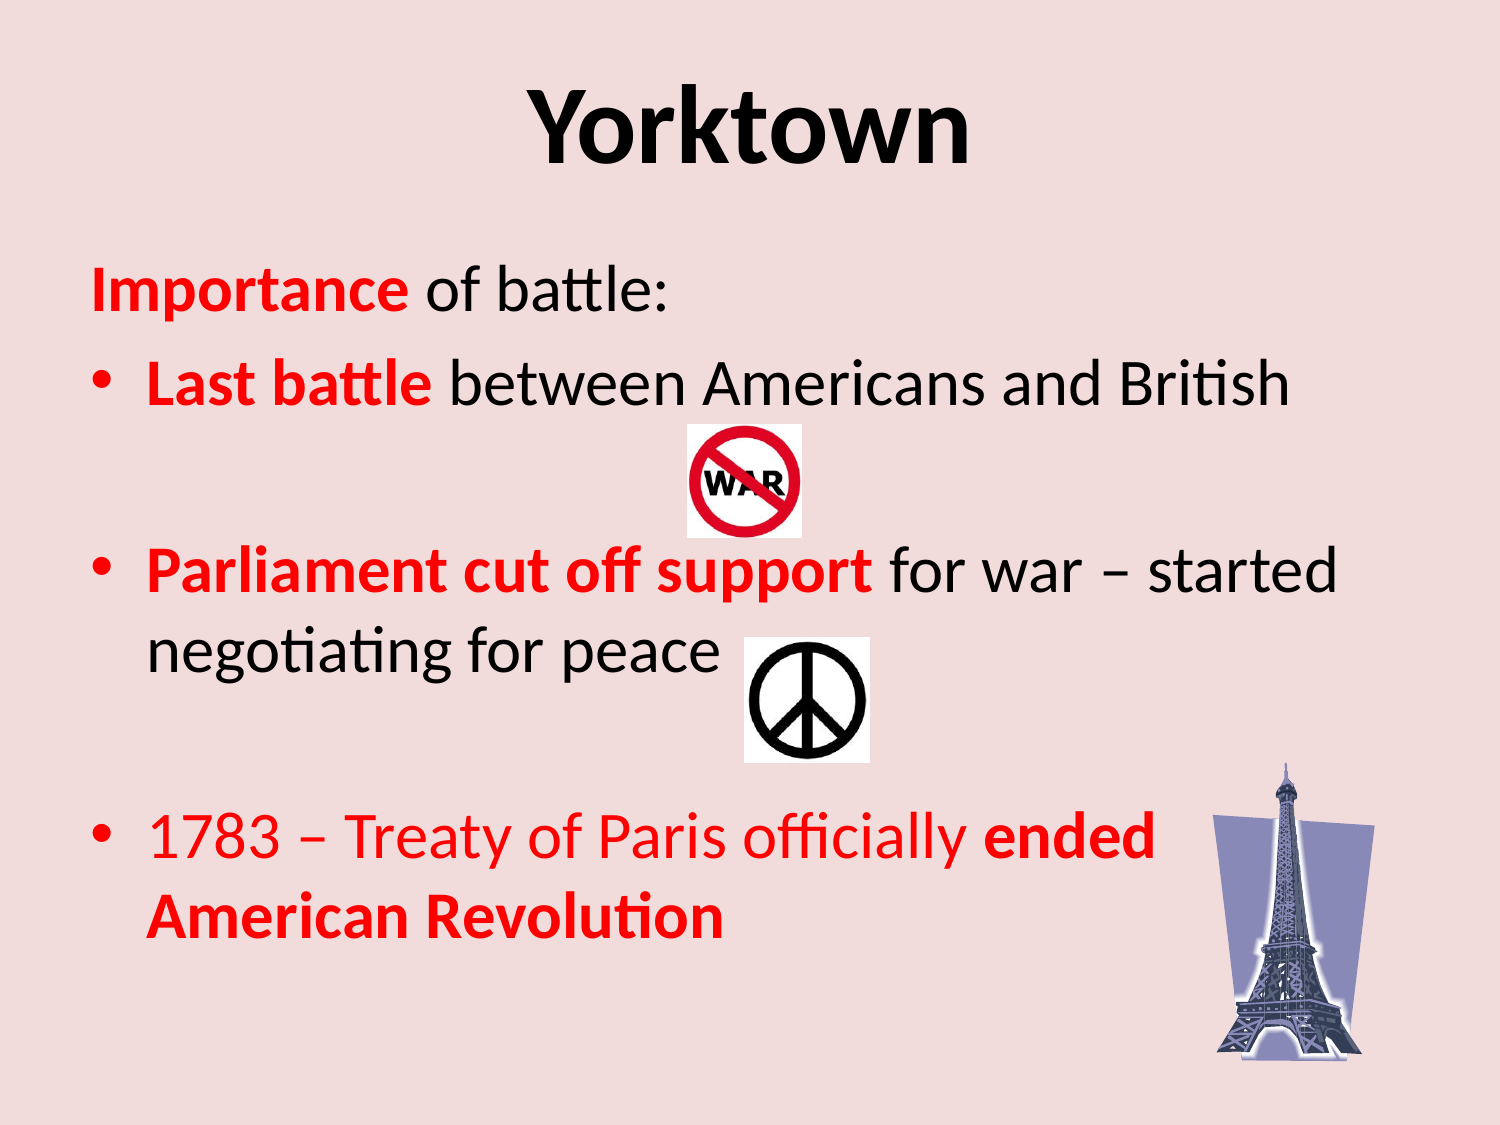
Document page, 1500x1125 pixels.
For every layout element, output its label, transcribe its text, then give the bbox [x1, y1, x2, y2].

list Importance of battle: Last battle between Americans and British Parliament cut off support for war – started negotiating for peace 1783 – Treaty of Paris officially ended American Revolution [75, 237, 1400, 1005]
picture [687, 424, 802, 538]
picture [744, 637, 870, 763]
title Yorktown [75, 24, 1425, 213]
picture [1212, 762, 1375, 1062]
